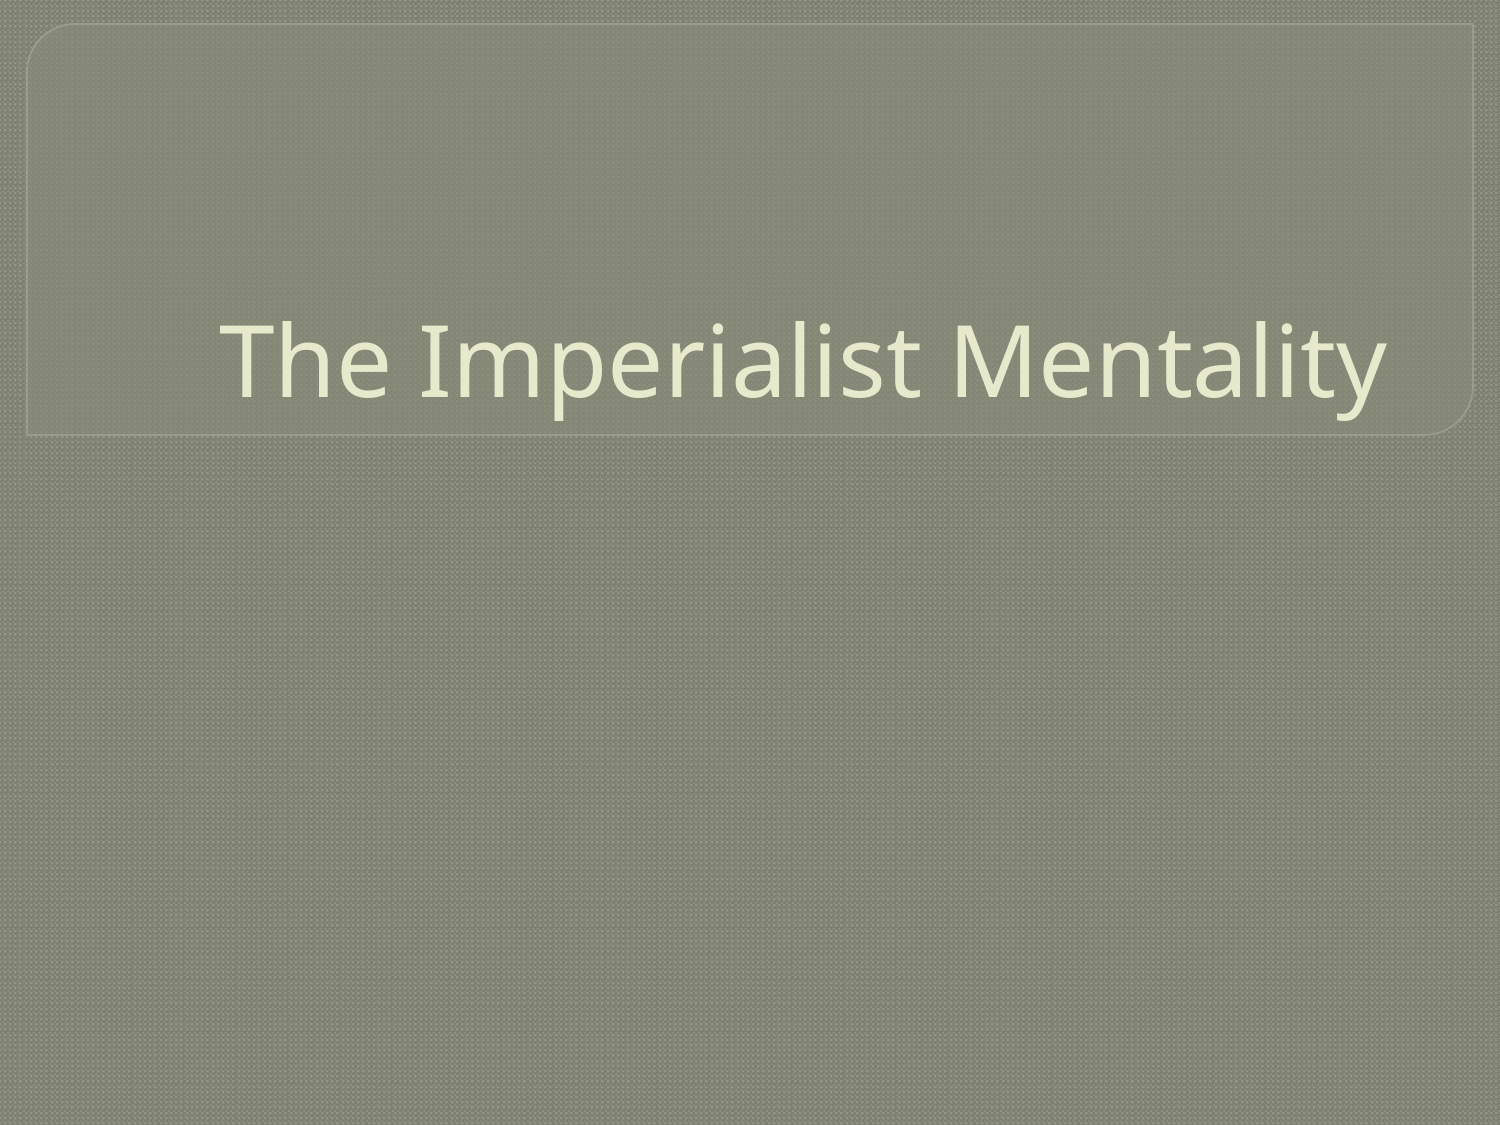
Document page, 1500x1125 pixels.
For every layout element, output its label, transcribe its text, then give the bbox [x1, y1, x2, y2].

title The Imperialist Mentality [76, 62, 1427, 425]
